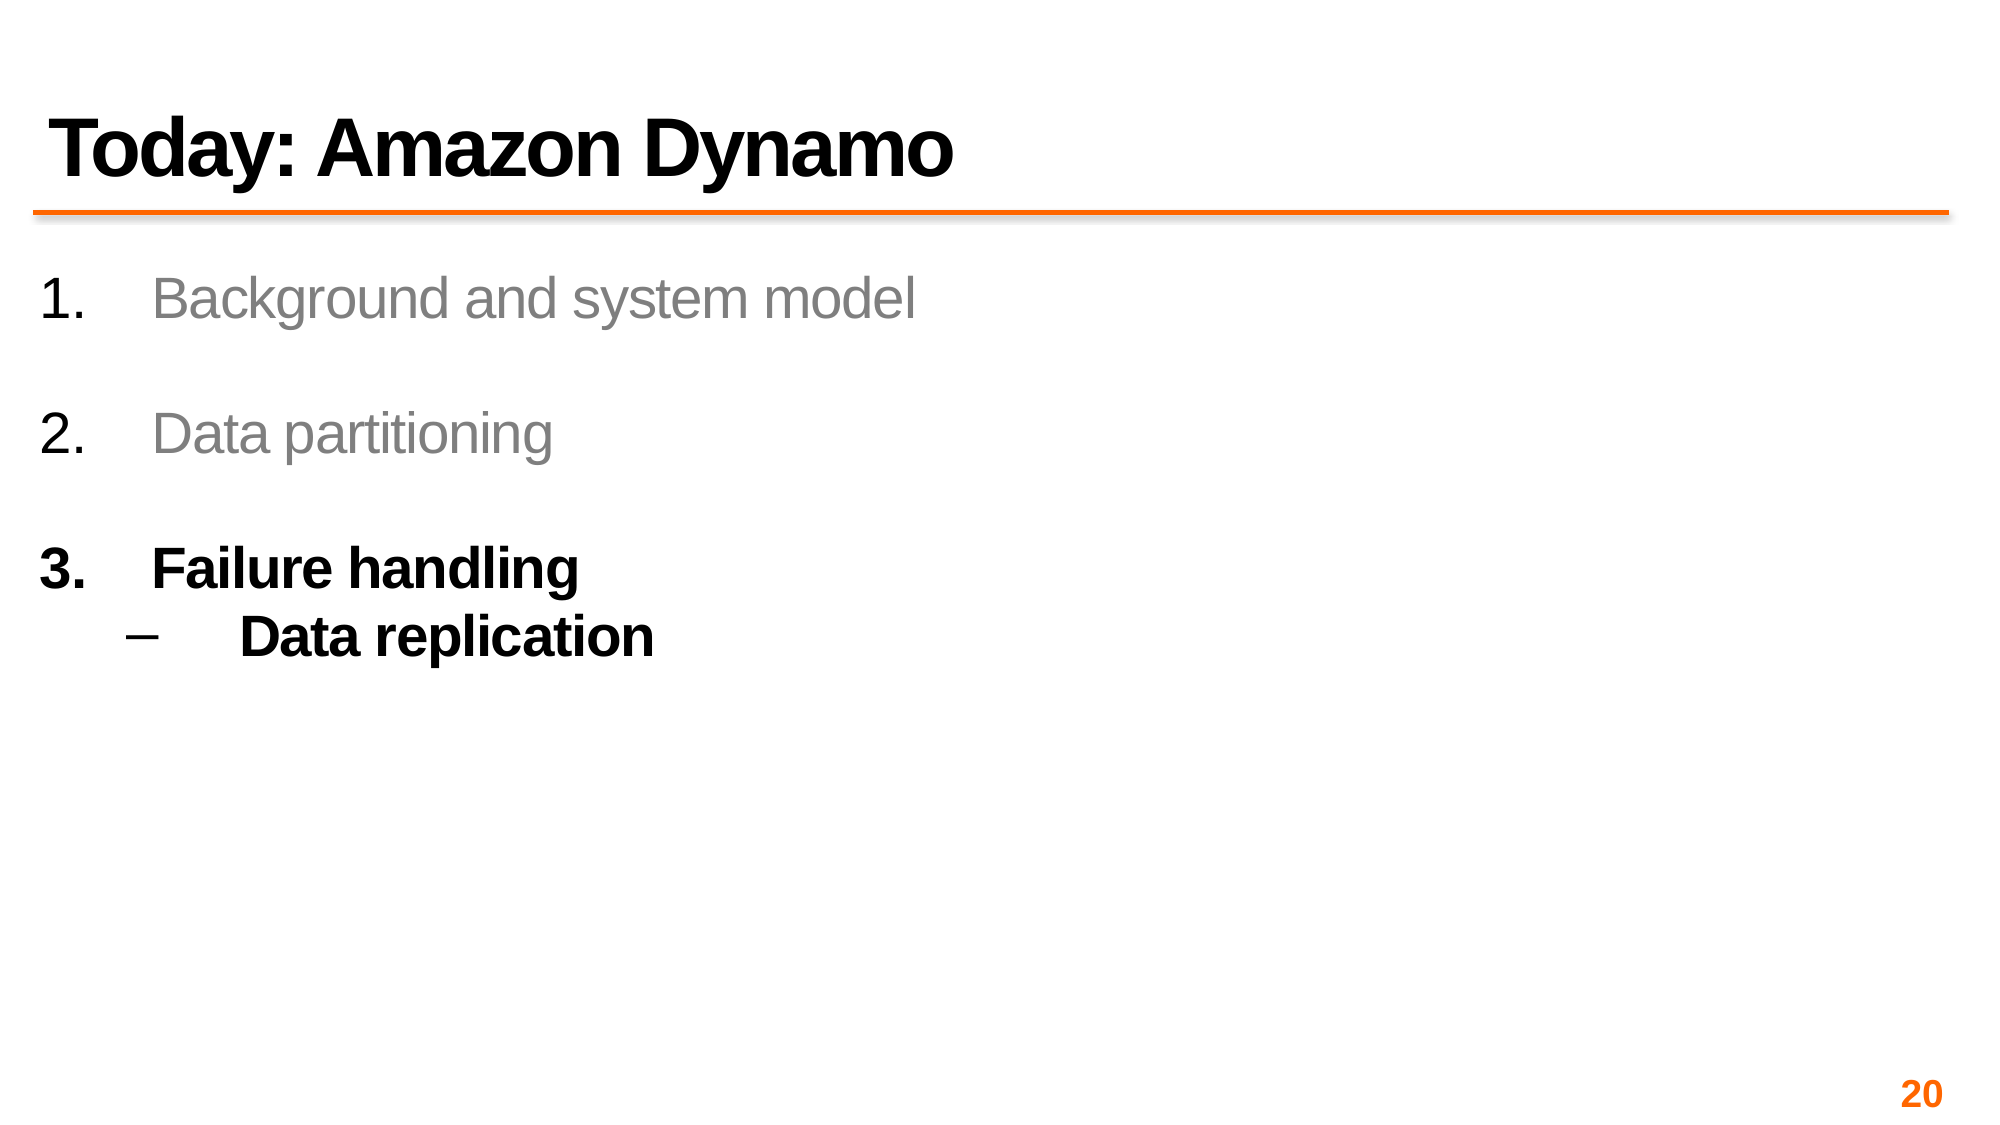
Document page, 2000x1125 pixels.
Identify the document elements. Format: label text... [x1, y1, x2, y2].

title Today: Amazon Dynamo [33, 24, 1950, 201]
list Background and system model Data partitioning Failure handling Data replication [33, 267, 1950, 1076]
slide_number 20 [1482, 1074, 1950, 1110]
